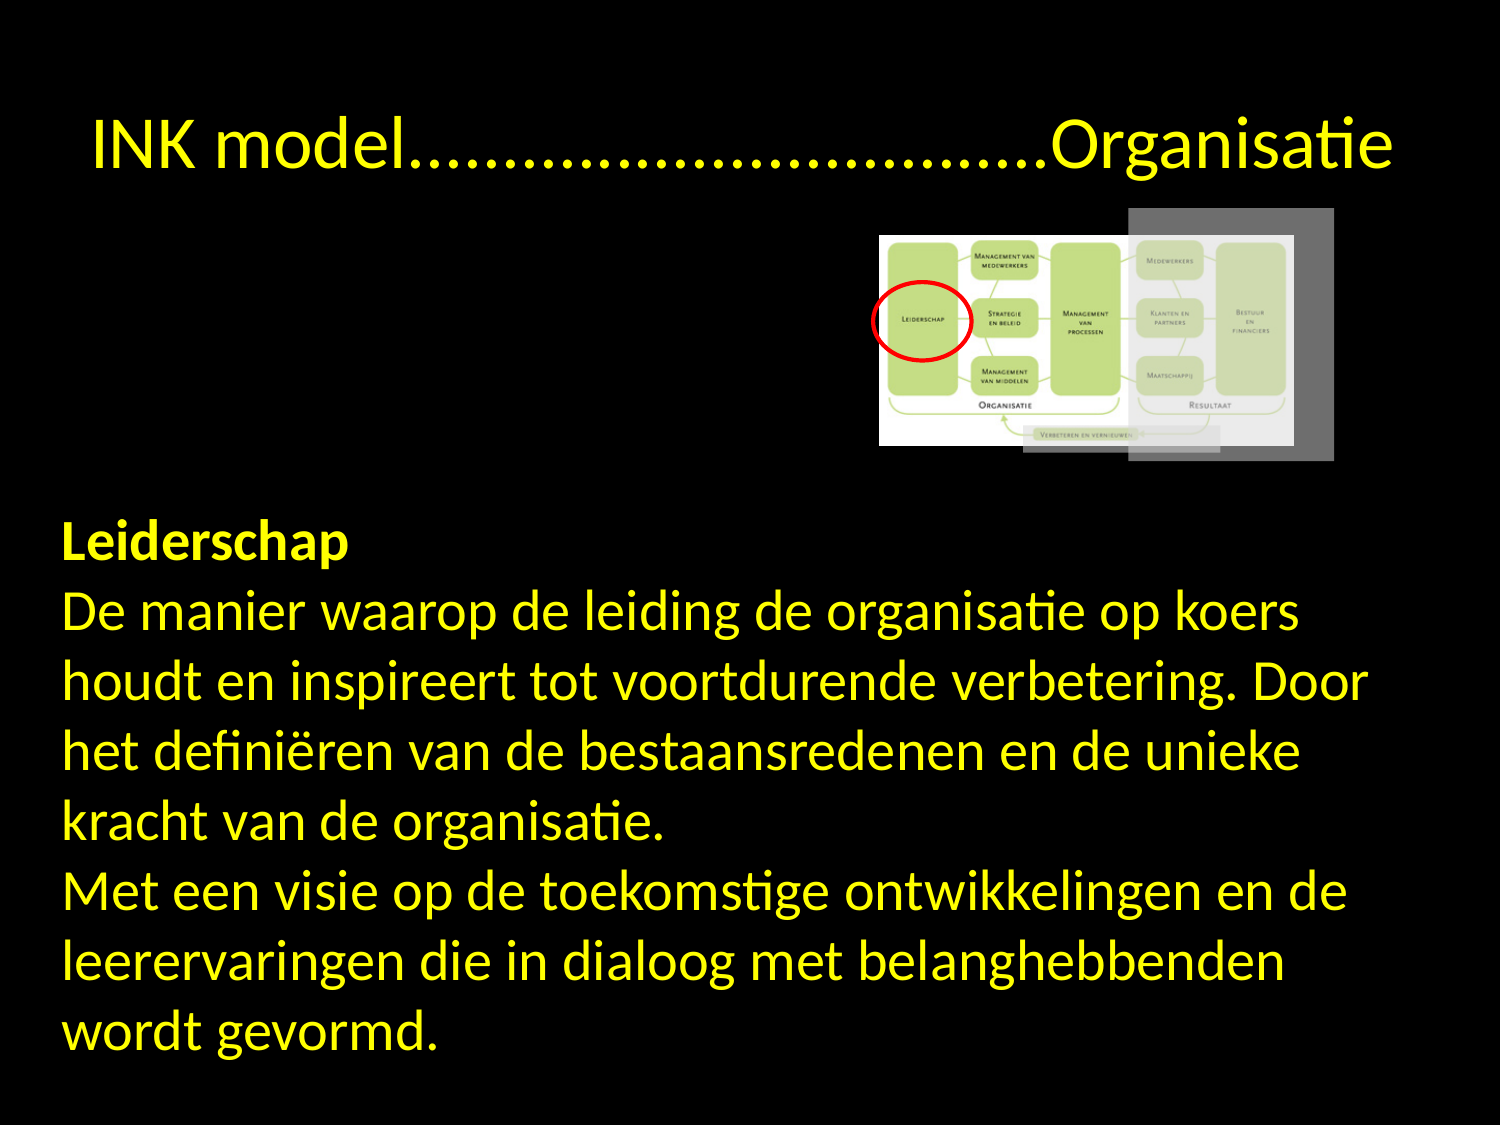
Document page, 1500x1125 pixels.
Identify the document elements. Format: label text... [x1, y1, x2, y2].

title INK model..................................Organisatie [75, 45, 1425, 233]
text_box Leiderschap De manier waarop de leiding de organisatie op koers houdt en inspireert tot voortdurende verbetering. Door het definiëren van de bestaansredenen en de unieke kracht van de organisatie. Met een visie op de toekomstige ontwikkelingen en de leerervaringen die in dialoog met belanghebbenden wordt gevormd. [46, 494, 1447, 1070]
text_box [872, 207, 1335, 462]
